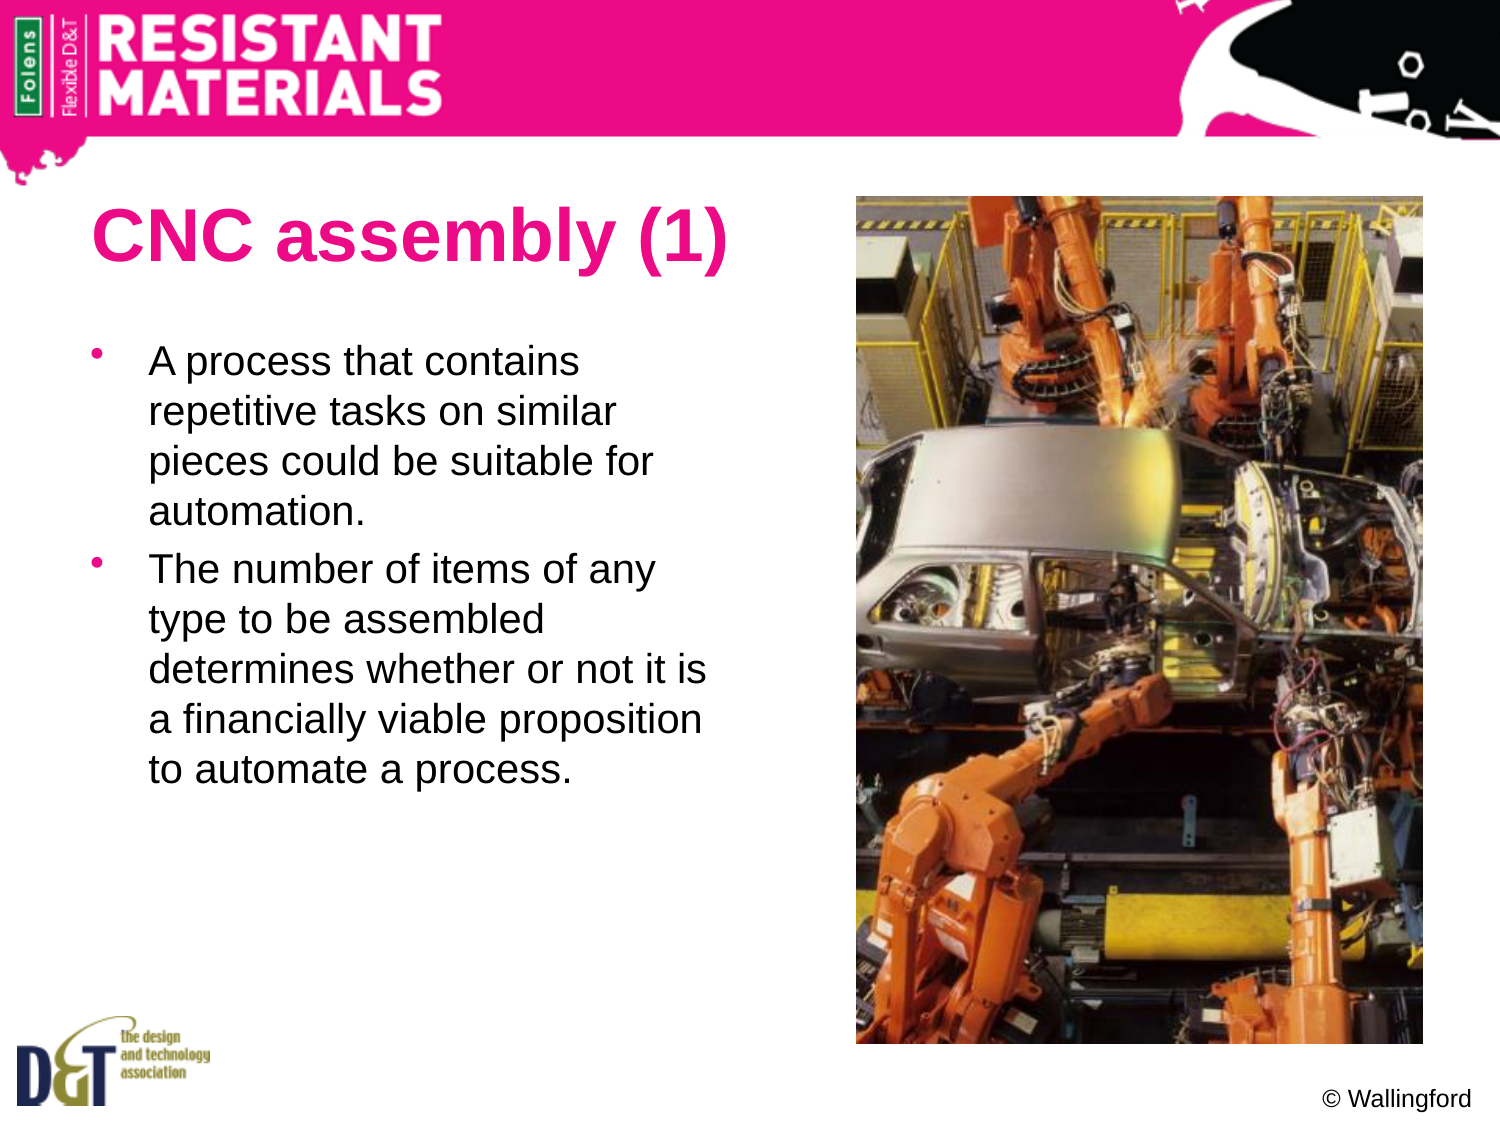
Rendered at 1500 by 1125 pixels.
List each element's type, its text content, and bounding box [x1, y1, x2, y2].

text_box © Wallingford [1257, 1074, 1495, 1125]
list A process that contains repetitive tasks on similar pieces could be suitable for automation. The number of items of any type to be assembled determines whether or not it is a financially viable proposition to automate a process. [75, 326, 750, 1005]
title CNC assembly (1) [76, 160, 1427, 301]
picture [0, 0, 1500, 1125]
